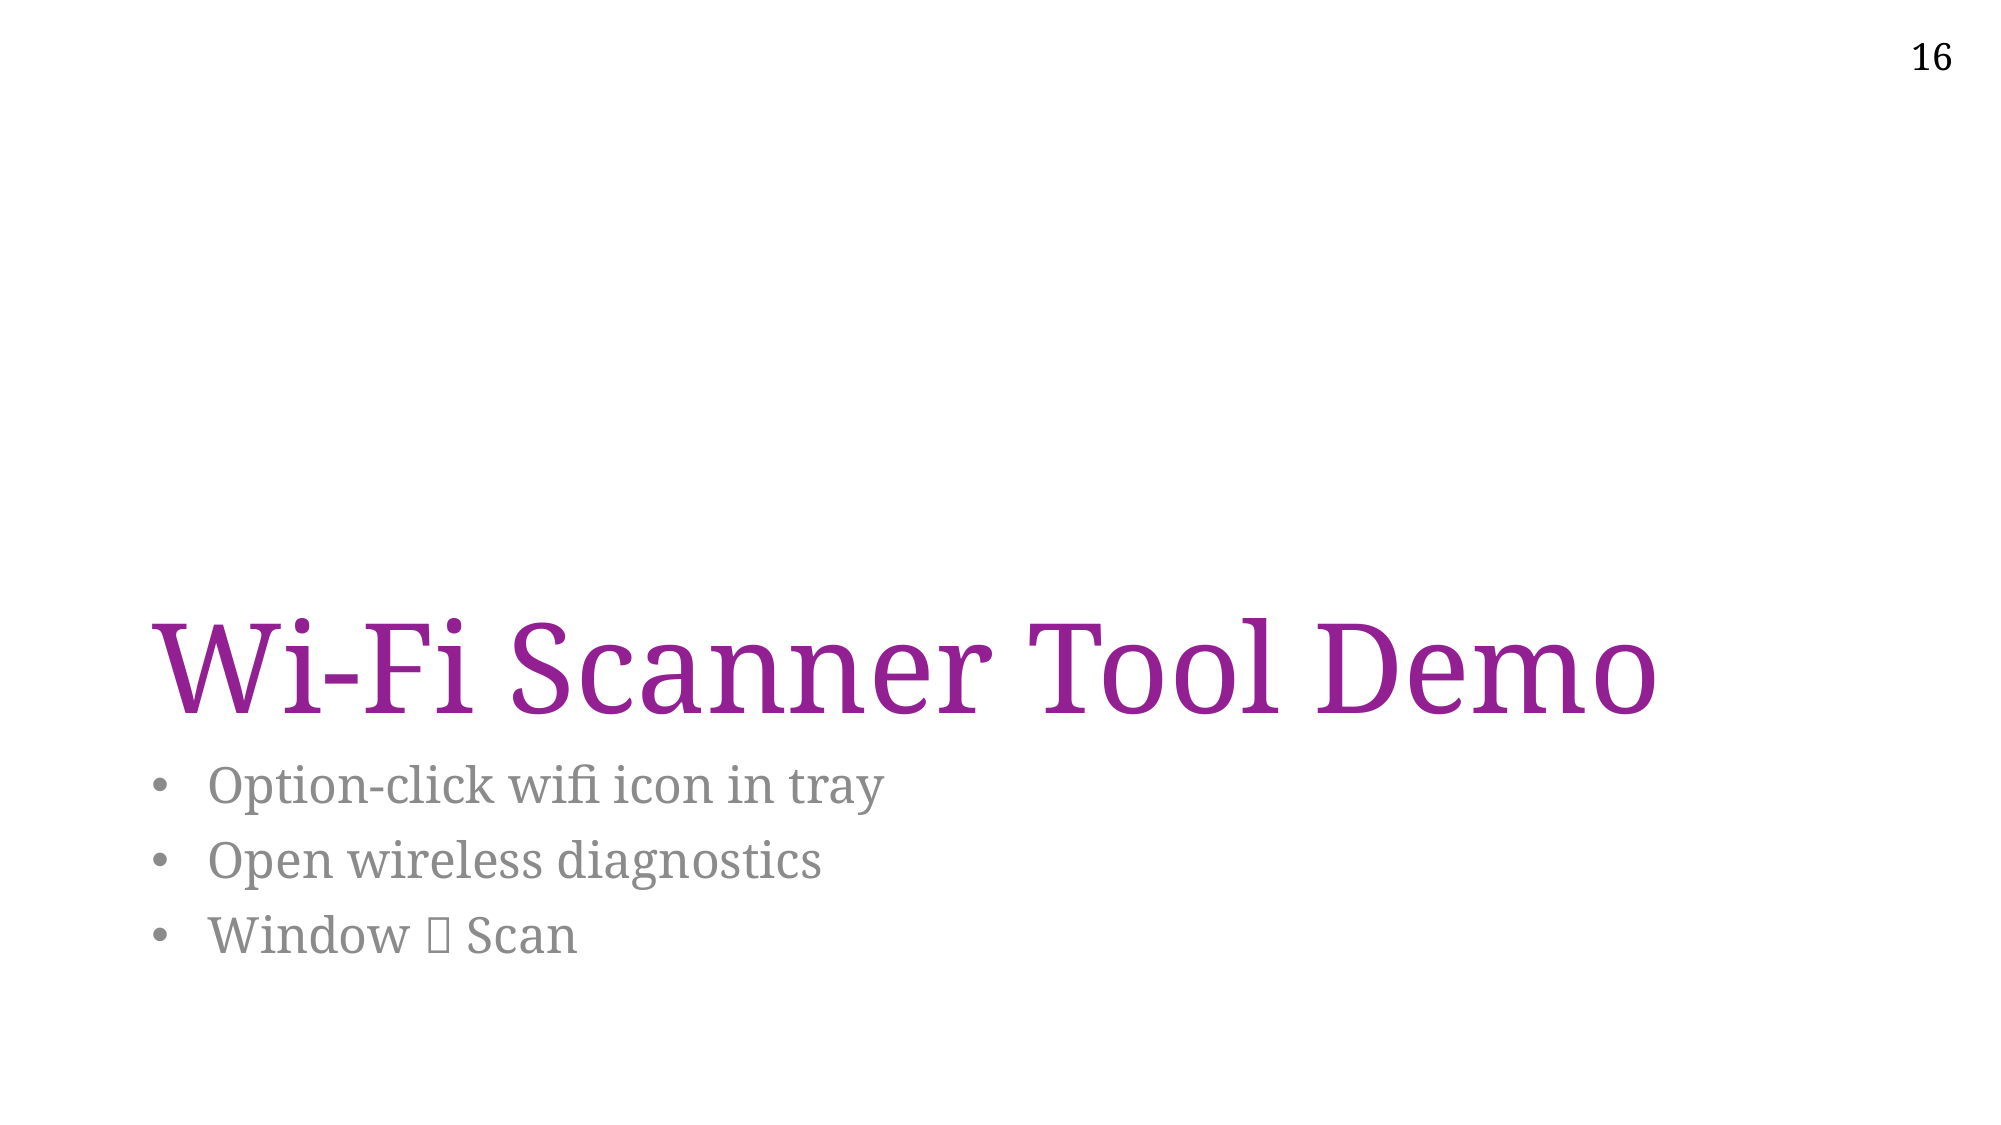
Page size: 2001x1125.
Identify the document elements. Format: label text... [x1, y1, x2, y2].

list Option-click wifi icon in tray Open wireless diagnostics Window  Scan [136, 752, 1862, 999]
title Wi-Fi Scanner Tool Demo [136, 280, 1862, 749]
